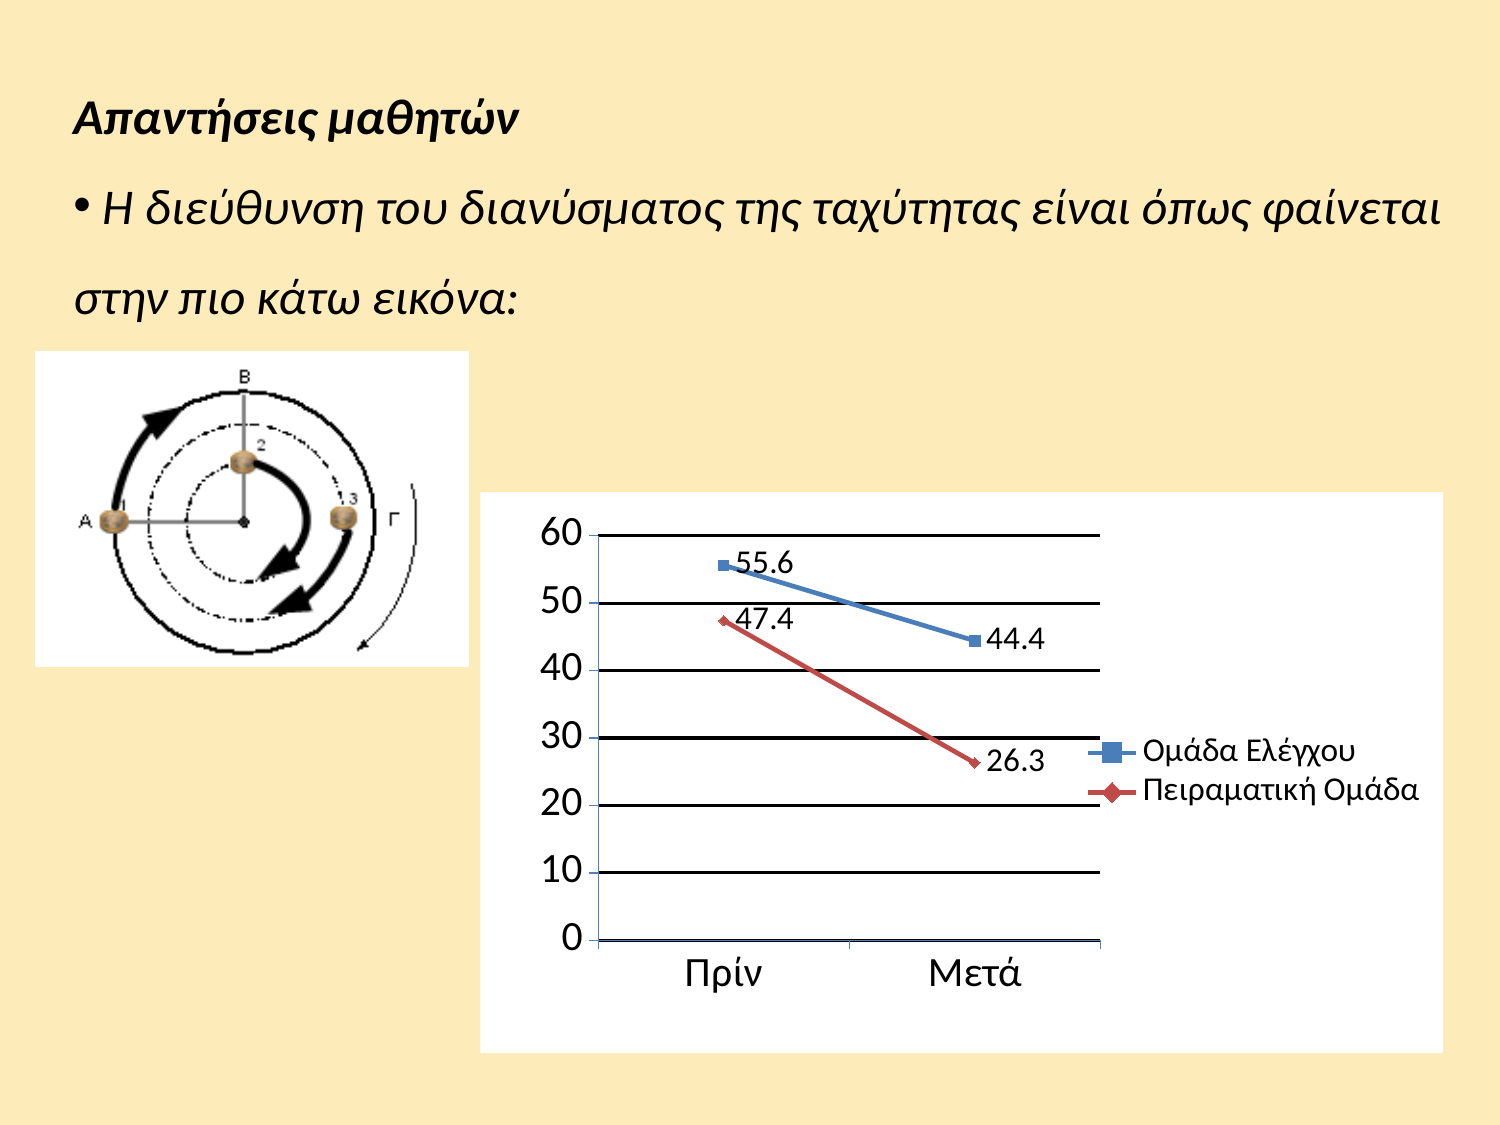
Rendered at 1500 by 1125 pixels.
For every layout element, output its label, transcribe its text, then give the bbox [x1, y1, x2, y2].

picture [34, 351, 469, 667]
text_box Απαντήσεις μαθητών Η διεύθυνση του διανύσματος της ταχύτητας είναι όπως φαίνεται στην πιο κάτω εικόνα: [58, 46, 1465, 332]
chart [480, 491, 1444, 1054]
